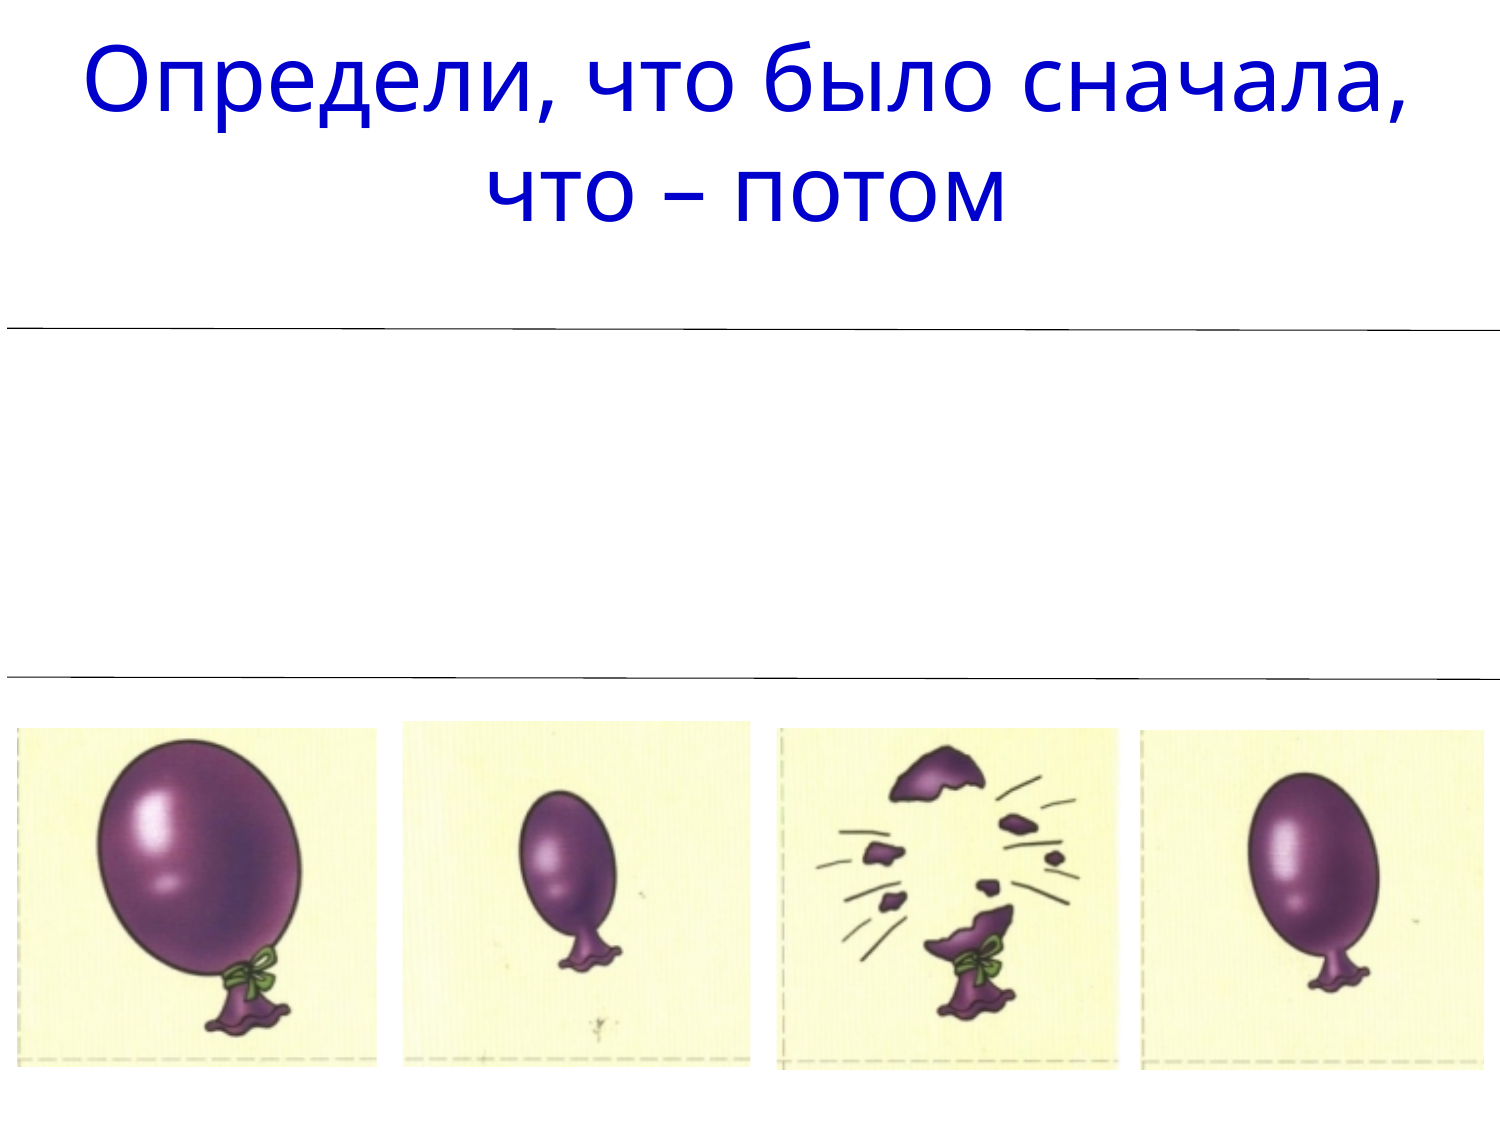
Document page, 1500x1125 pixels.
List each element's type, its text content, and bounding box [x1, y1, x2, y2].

picture [16, 728, 377, 1067]
text_box Определи, что было сначала, что – потом [58, 36, 1436, 223]
picture [776, 728, 1121, 1070]
picture [1139, 730, 1484, 1070]
picture [402, 721, 751, 1067]
